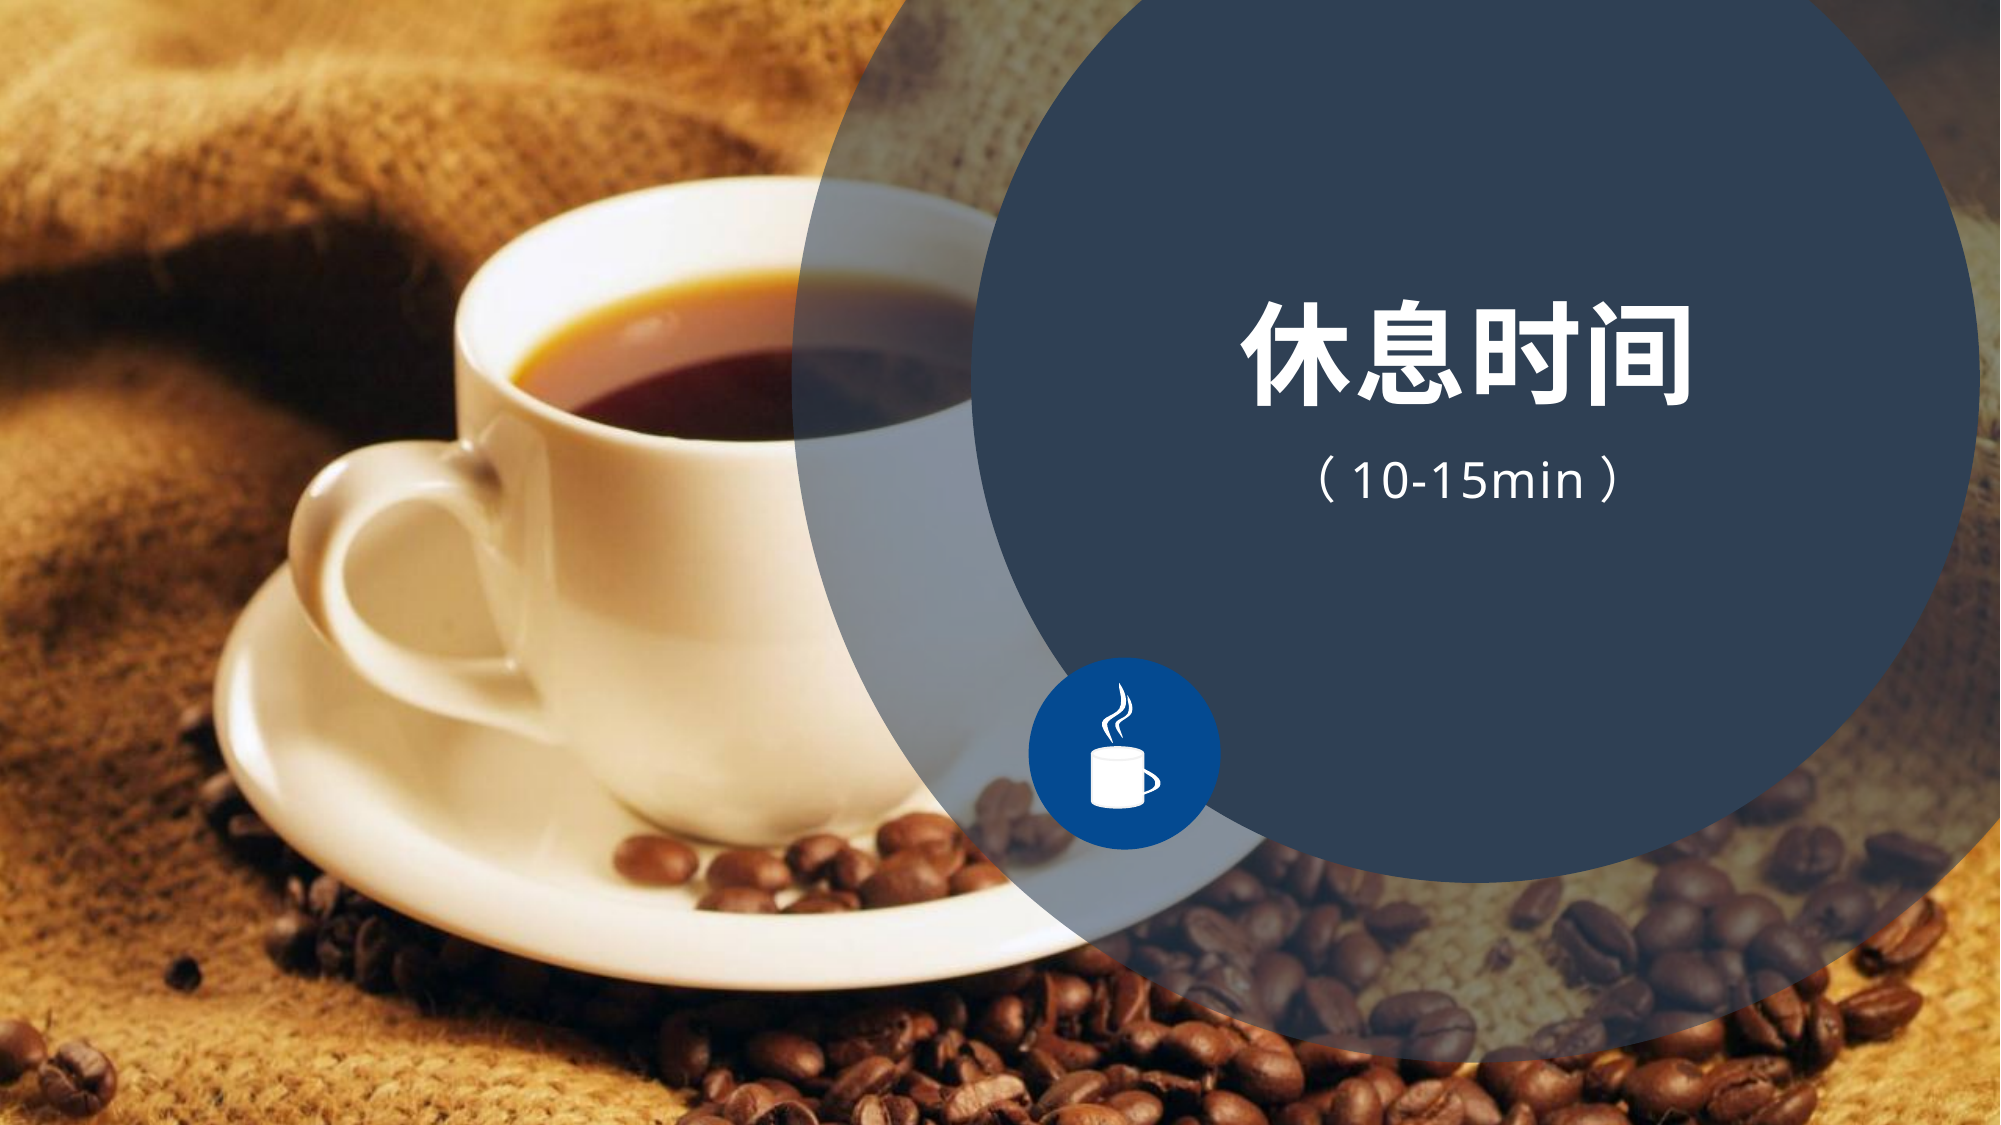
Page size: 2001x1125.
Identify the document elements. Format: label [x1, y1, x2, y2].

text_box [1028, 657, 1221, 850]
picture [0, 0, 2000, 1125]
